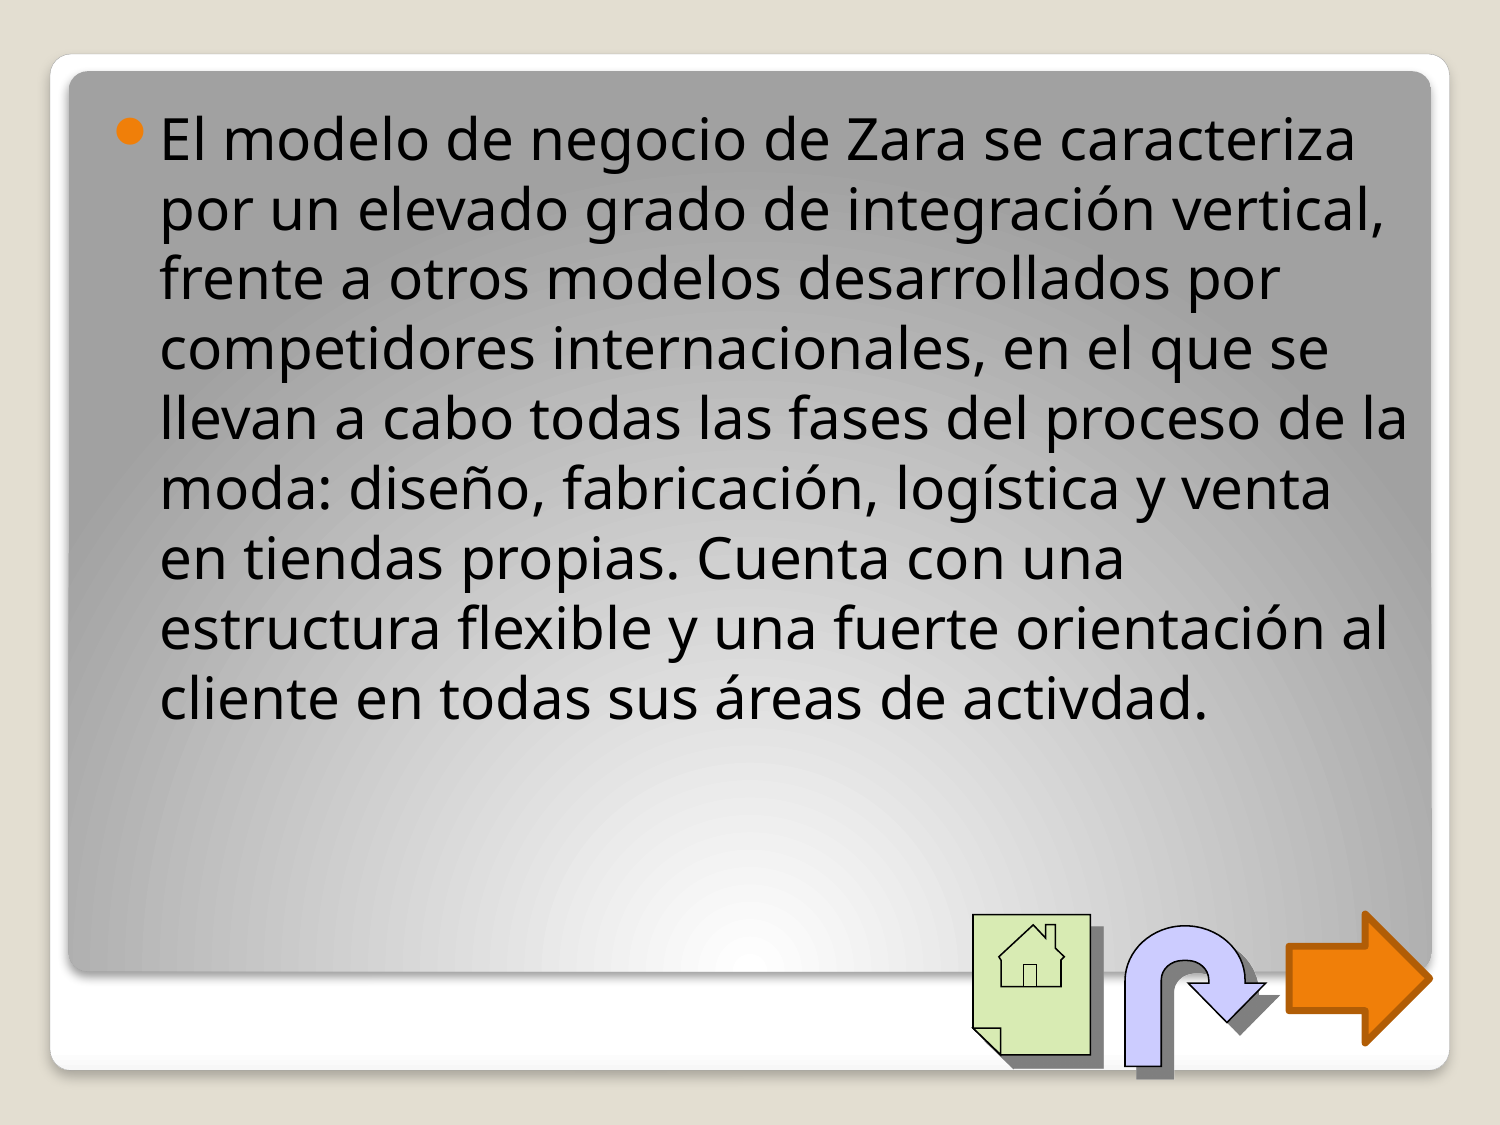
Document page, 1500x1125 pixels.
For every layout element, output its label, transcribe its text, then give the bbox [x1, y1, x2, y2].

text_box [1285, 910, 1434, 1047]
text_box [1125, 925, 1266, 1067]
list El modelo de negocio de Zara se caracteriza por un elevado grado de integración vertical, frente a otros modelos desarrollados por competidores internacionales, en el que se llevan a cabo todas las fases del proceso de la moda: diseño, fabricación, logística y venta en tiendas propias. Cuenta con una estructura flexible y una fuerte orientación al cliente en todas sus áreas de activdad. [82, 86, 1425, 774]
text_box [972, 914, 1091, 1055]
